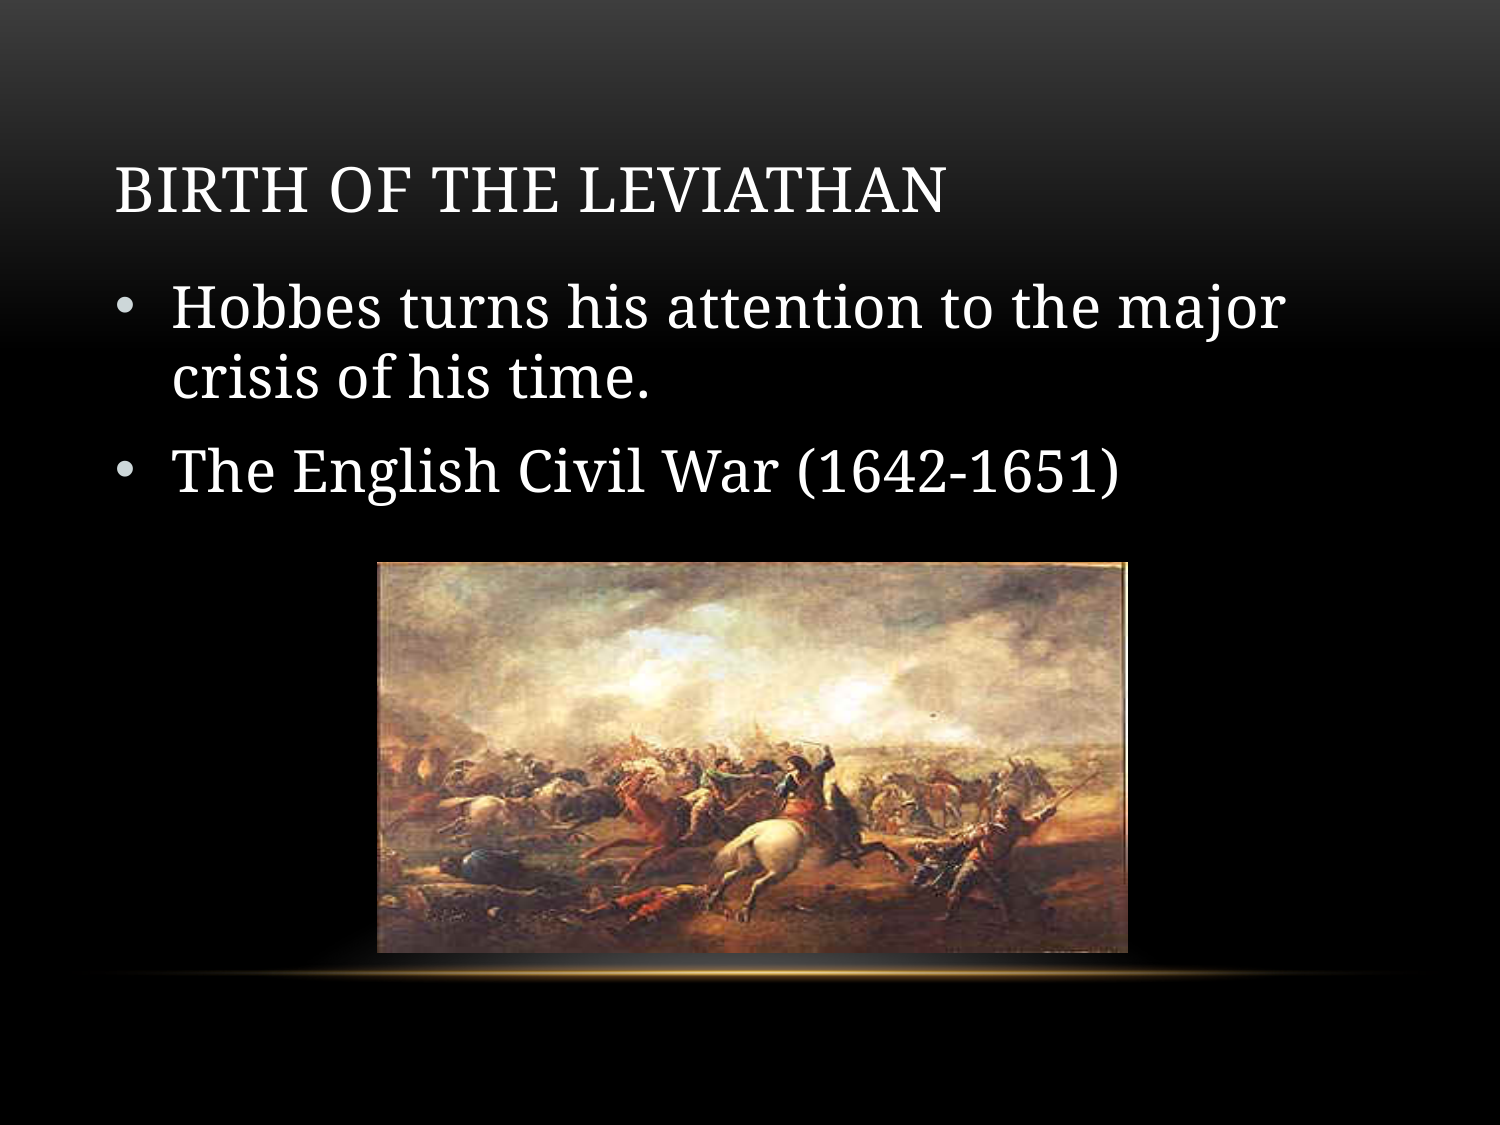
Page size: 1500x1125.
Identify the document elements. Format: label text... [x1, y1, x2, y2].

list Hobbes turns his attention to the major crisis of his time. The English Civil War (1642-1651) [99, 262, 1400, 938]
title Birth of the Leviathan [99, 45, 1400, 233]
picture [0, 0, 1500, 1125]
